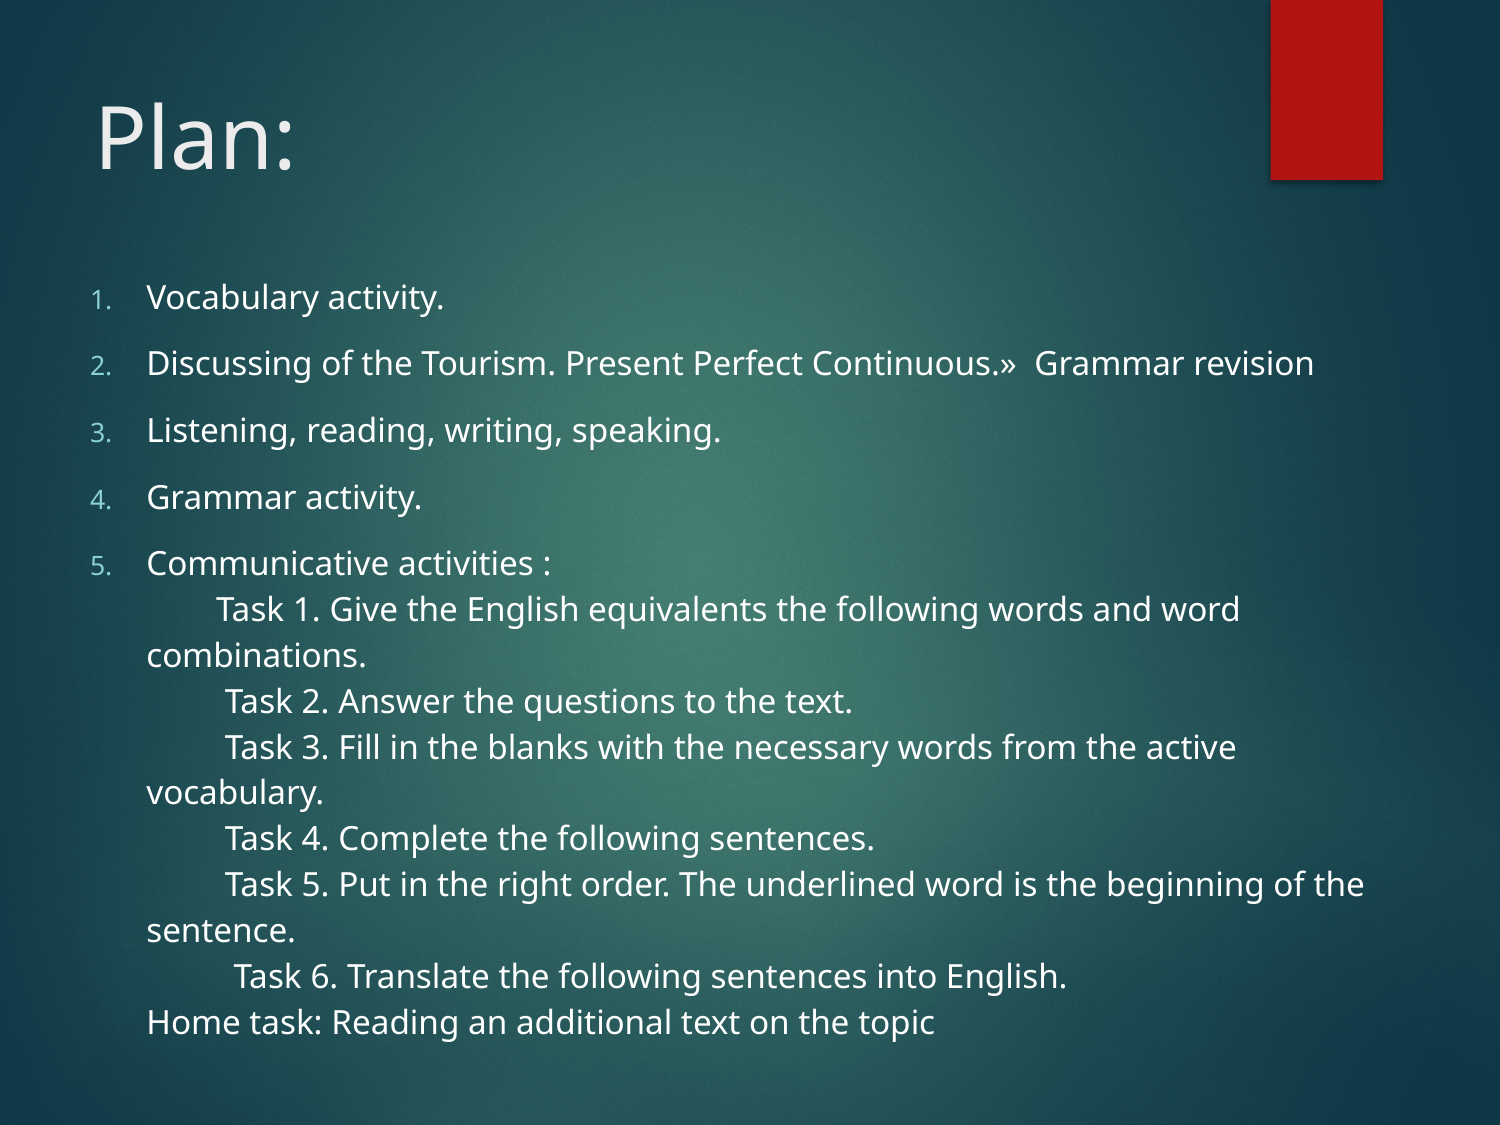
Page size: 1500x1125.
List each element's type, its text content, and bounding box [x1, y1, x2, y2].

list Vocabulary activity. Discussing of the Tourism. Present Perfect Continuous.» Grammar revision Listening, reading, writing, speaking. Grammar activity. Communicative activities : Task 1. Give the English equivalents the following words and word combinations. Task 2. Answer the questions to the text. Task 3. Fill in the blanks with the necessary words from the active vocabulary. Task 4. Complete the following sentences. Task 5. Put in the right order. The underlined word is the beginning of the sentence. Task 6. Translate the following sentences into English. Home task: Reading an additional text on the topic [75, 262, 1442, 1102]
title Plan: [79, 74, 1237, 262]
